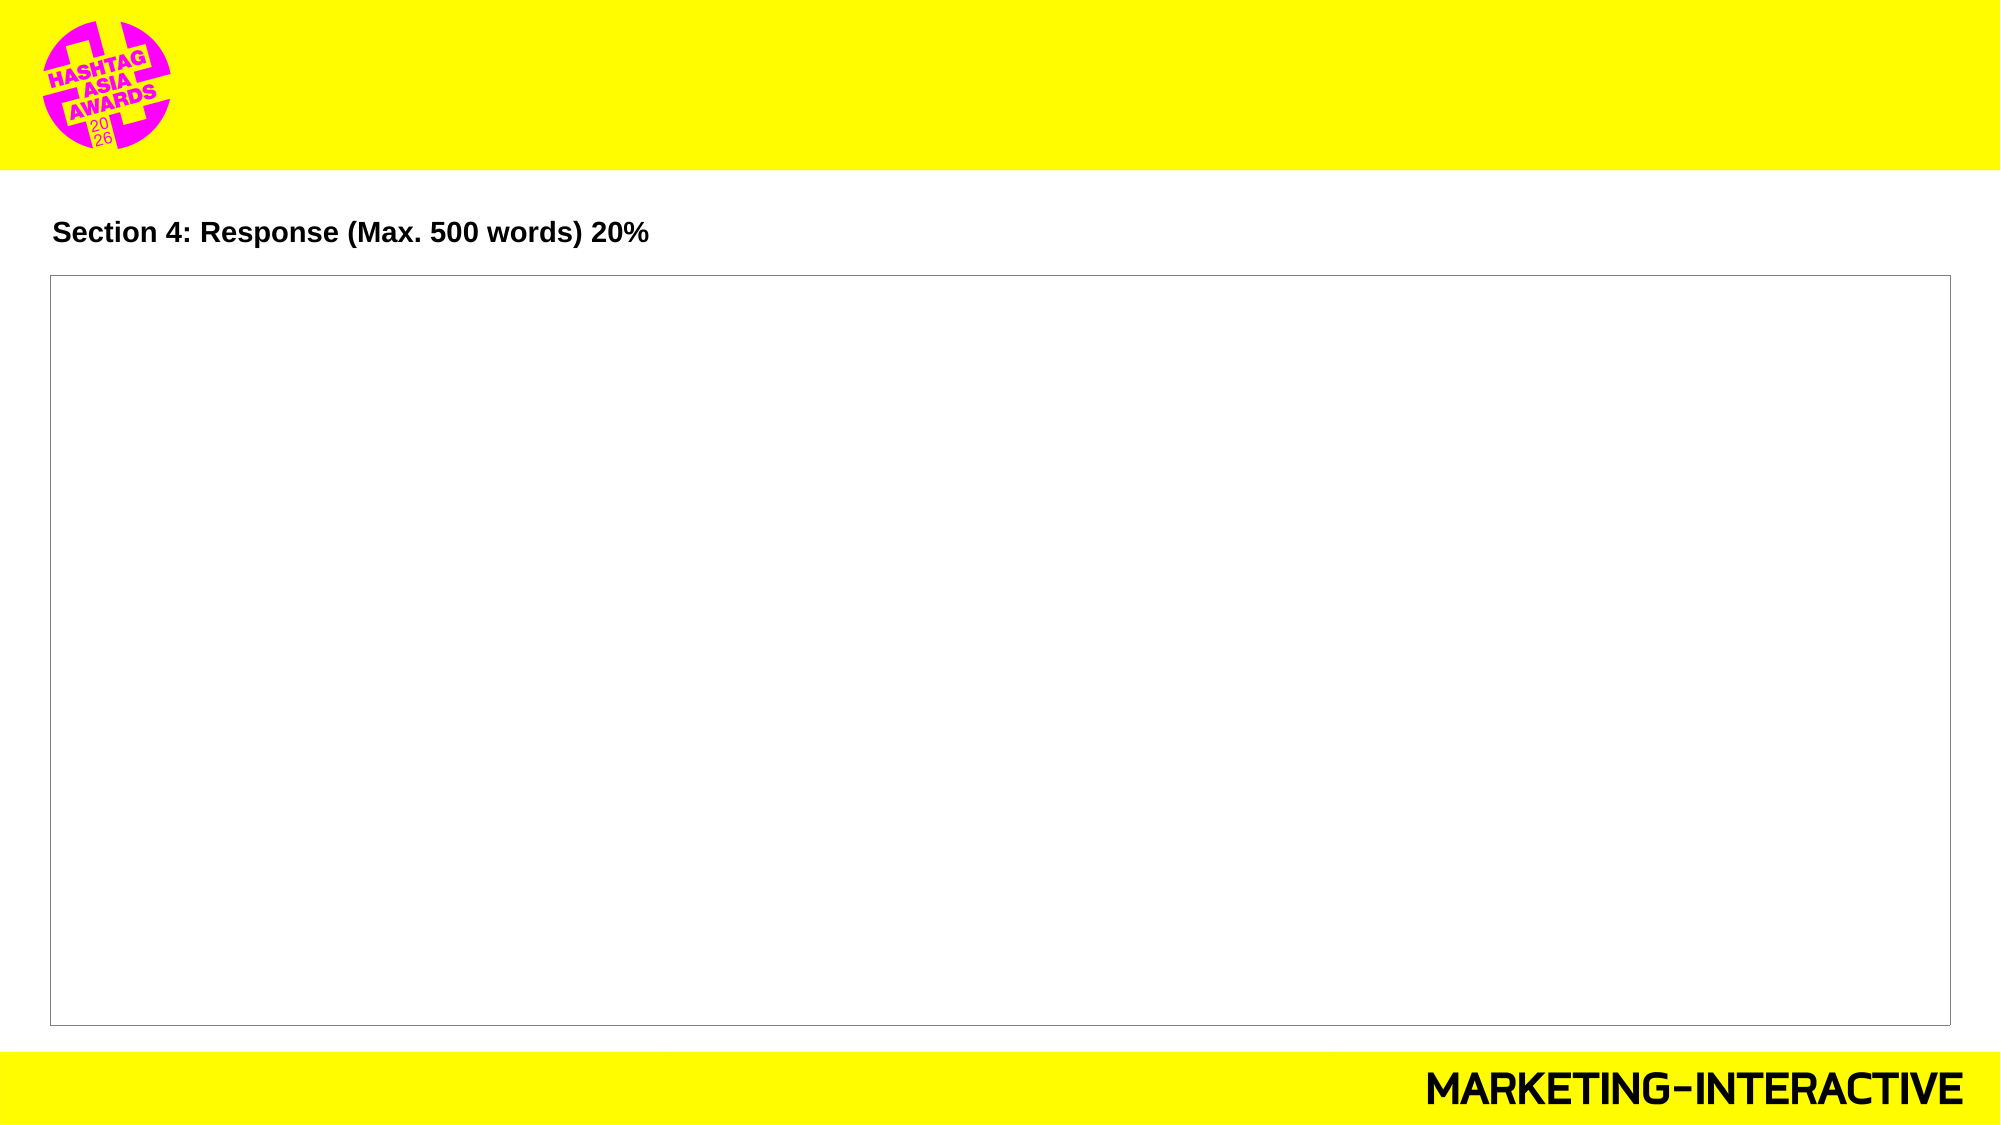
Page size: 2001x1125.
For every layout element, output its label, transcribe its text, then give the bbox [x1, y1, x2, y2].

table_header [51, 276, 1950, 1025]
picture [0, 0, 2001, 1125]
text_box Section 4: Response (Max. 500 words) 20% [37, 199, 883, 263]
